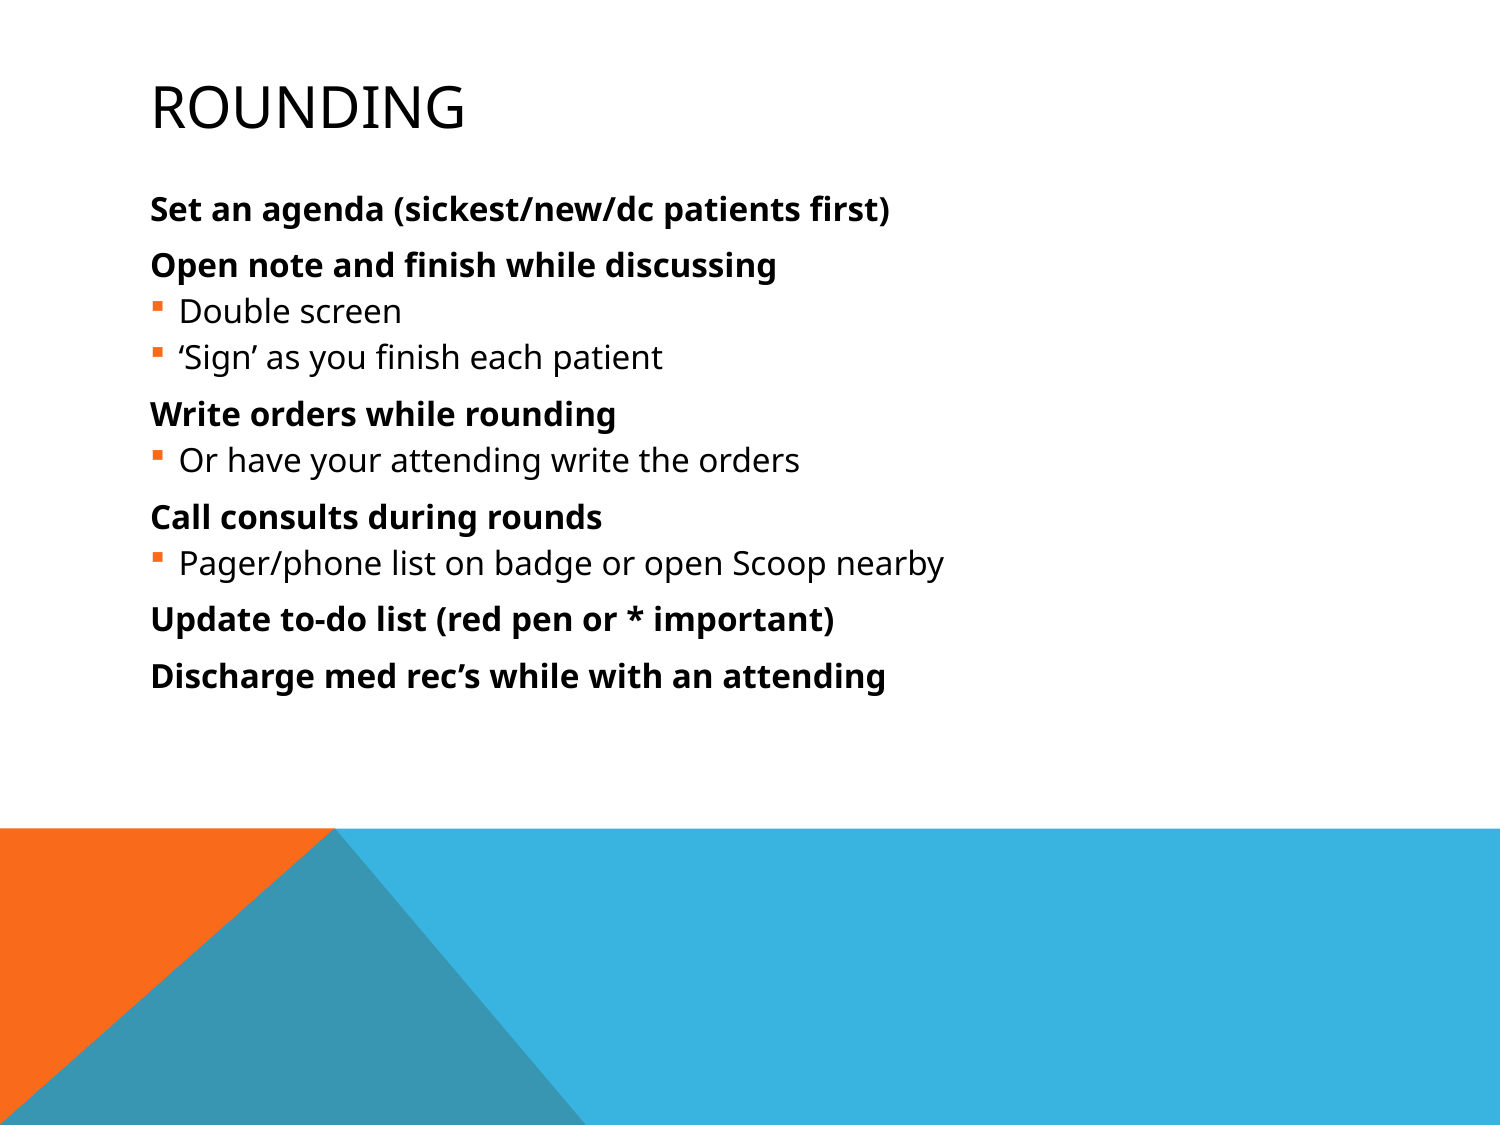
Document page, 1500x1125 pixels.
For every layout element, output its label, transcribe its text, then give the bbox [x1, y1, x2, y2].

list Set an agenda (sickest/new/dc patients first) Open note and finish while discussing Double screen ‘Sign’ as you finish each patient Write orders while rounding Or have your attending write the orders Call consults during rounds Pager/phone list on badge or open Scoop nearby Update to-do list (red pen or * important) Discharge med rec’s while with an attending [135, 180, 1369, 768]
title Rounding [135, 60, 1369, 150]
